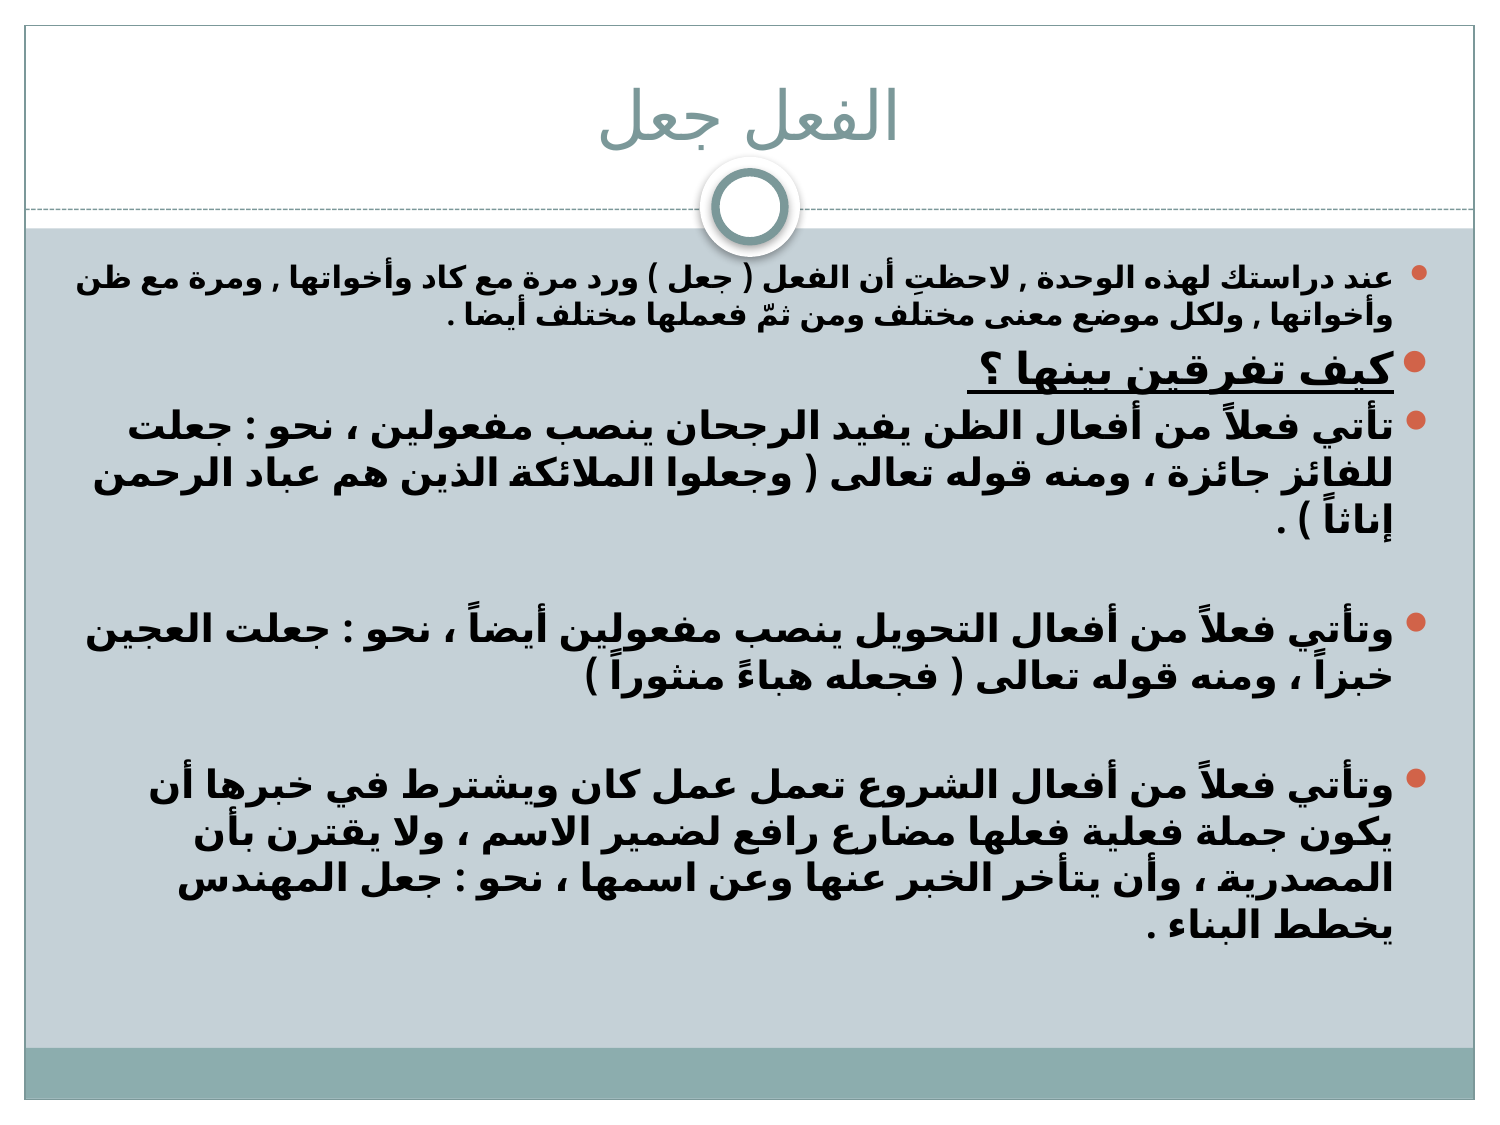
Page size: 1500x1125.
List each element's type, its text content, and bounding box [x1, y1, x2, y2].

title الفعل جعل [49, 37, 1450, 162]
list عند دراستك لهذه الوحدة , لاحظتِ أن الفعل ( جعل ) ورد مرة مع كاد وأخواتها , ومرة مع ظن وأخواتها , ولكل موضع معنى مختلف ومن ثمّ فعملها مختلف أيضا . كيف تفرقين بينها ؟ تأتي فعلاً من أفعال الظن يفيد الرجحان ينصب مفعولين ، نحو : جعلت للفائز جائزة ، ومنه قوله تعالى ( وجعلوا الملائكة الذين هم عباد الرحمن إناثاً ) . وتأتي فعلاً من أفعال التحويل ينصب مفعولين أيضاً ، نحو : جعلت العجين خبزاً ، ومنه قوله تعالى ( فجعله هباءً منثوراً ) وتأتي فعلاً من أفعال الشروع تعمل عمل كان ويشترط في خبرها أن يكون جملة فعلية فعلها مضارع رافع لضمير الاسم ، ولا يقترن بأن المصدرية ، وأن يتأخر الخبر عنها وعن اسمها ، نحو : جعل المهندس يخطط البناء . [49, 250, 1445, 1001]
